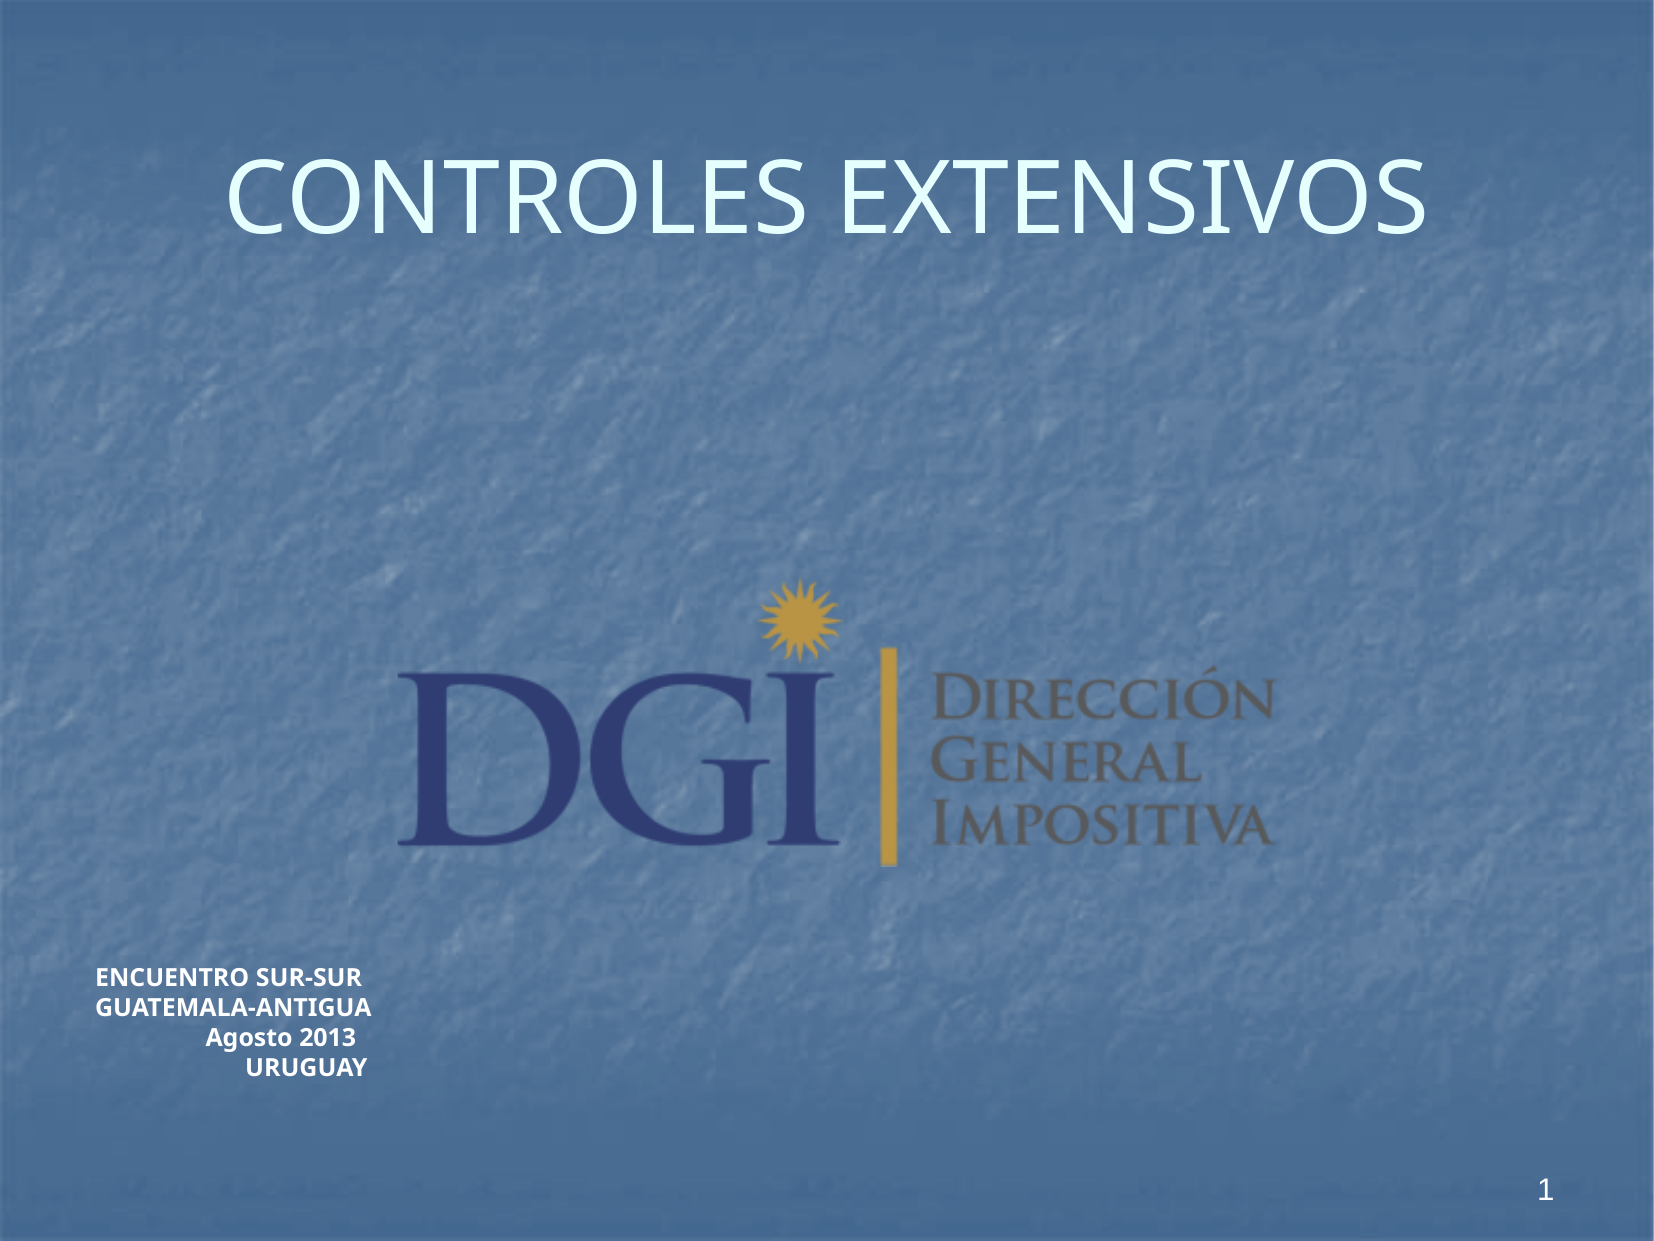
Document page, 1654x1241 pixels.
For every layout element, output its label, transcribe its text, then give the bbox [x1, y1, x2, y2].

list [320, 551, 1334, 892]
title CONTROLES EXTENSIVOS [82, 77, 1572, 309]
text_box ENCUENTRO SUR-SUR GUATEMALA-ANTIGUA Agosto 2013 URUGUAY [80, 954, 551, 1089]
slide_number 1 [1184, 1129, 1572, 1216]
